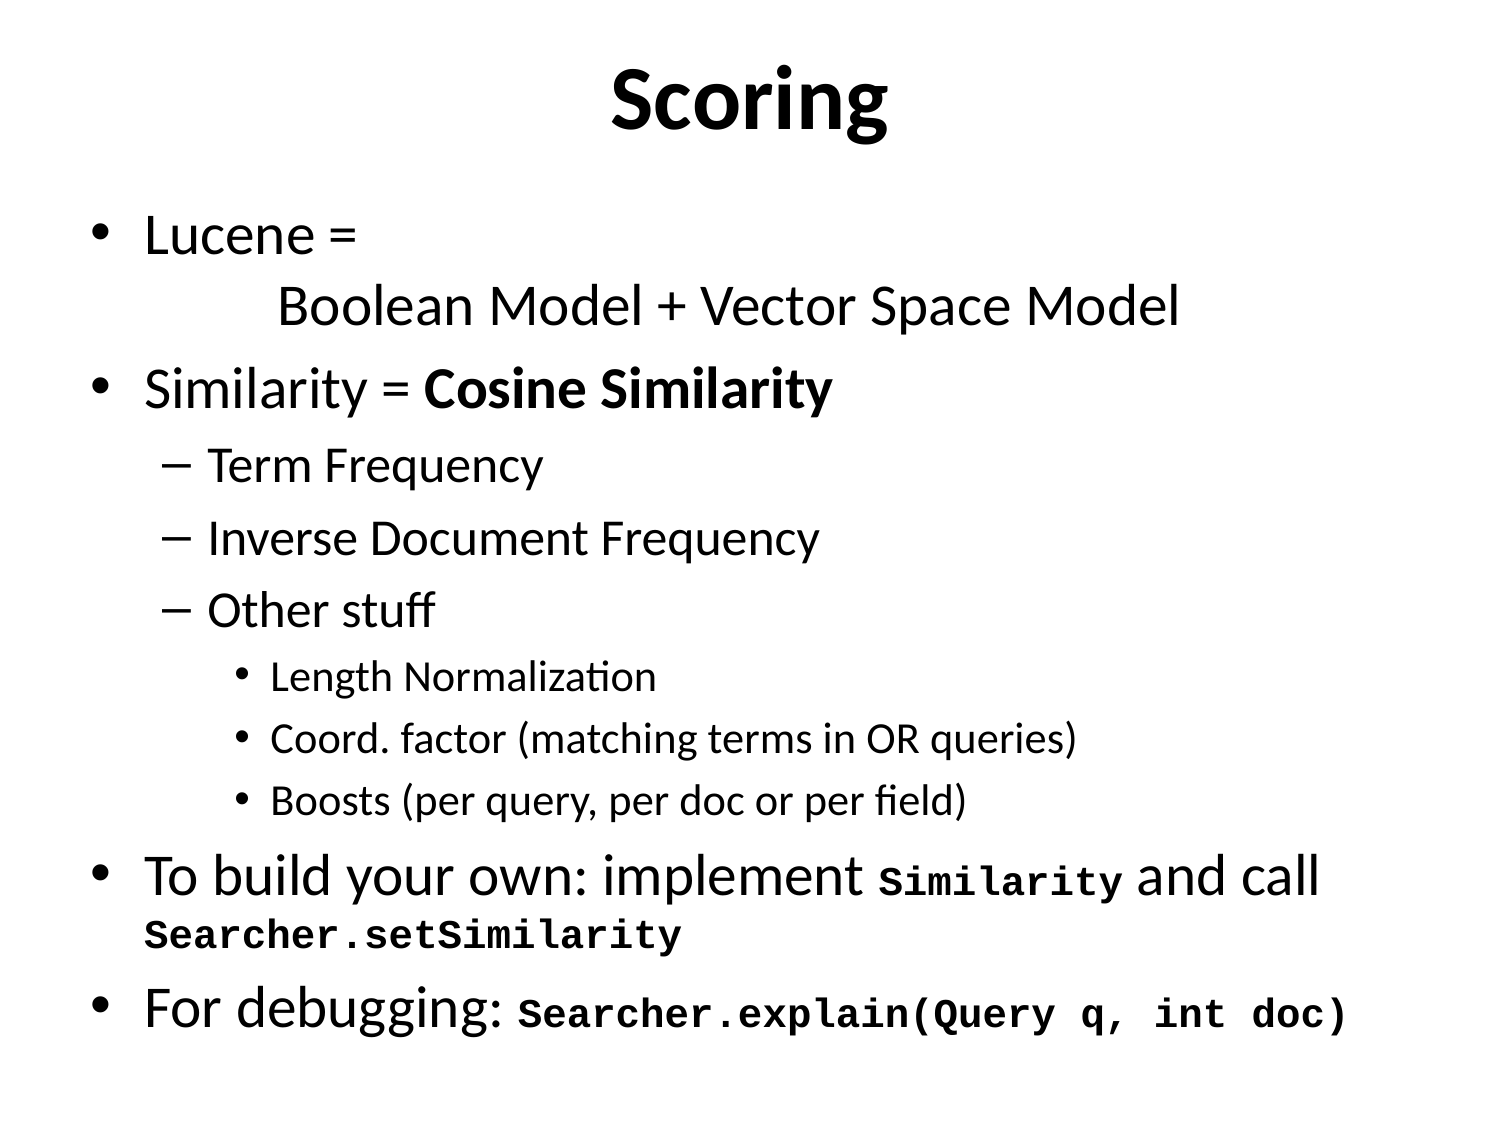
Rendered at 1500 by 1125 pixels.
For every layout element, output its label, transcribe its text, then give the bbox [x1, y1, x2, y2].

title Scoring [75, 21, 1425, 164]
list Lucene = Boolean Model + Vector Space Model Similarity = Cosine Similarity Term Frequency Inverse Document Frequency Other stuff Length Normalization Coord. factor (matching terms in OR queries) Boosts (per query, per doc or per field) To build your own: implement Similarity and call Searcher.setSimilarity For debugging: Searcher.explain(Query q, int doc) [75, 187, 1425, 1055]
